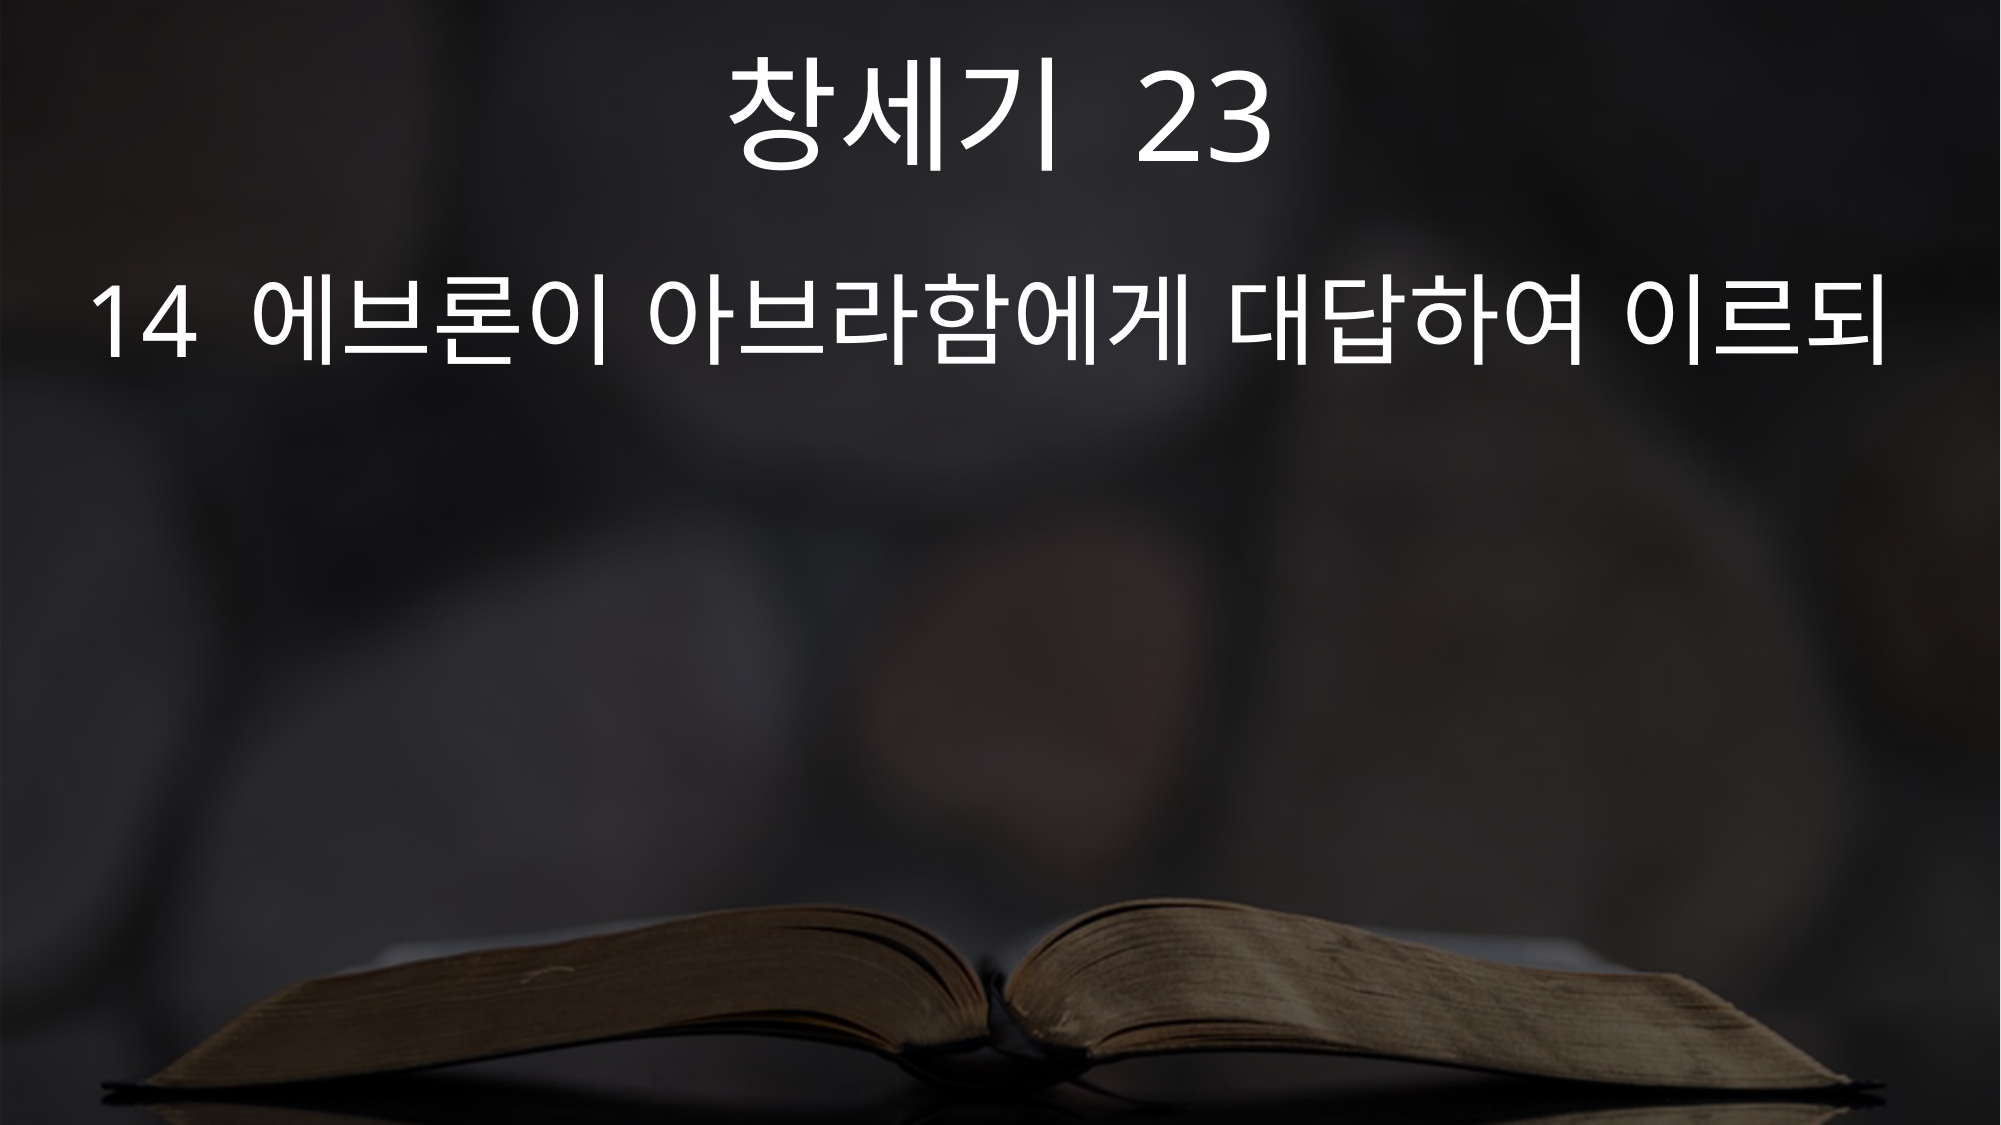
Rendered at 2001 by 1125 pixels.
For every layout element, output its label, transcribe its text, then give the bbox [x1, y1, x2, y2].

picture [0, 0, 2001, 1125]
footer 창세기 23 [0, 32, 2000, 192]
list 14 에브론이 아브라함에게 대답하여 이르되 [69, 263, 1953, 423]
